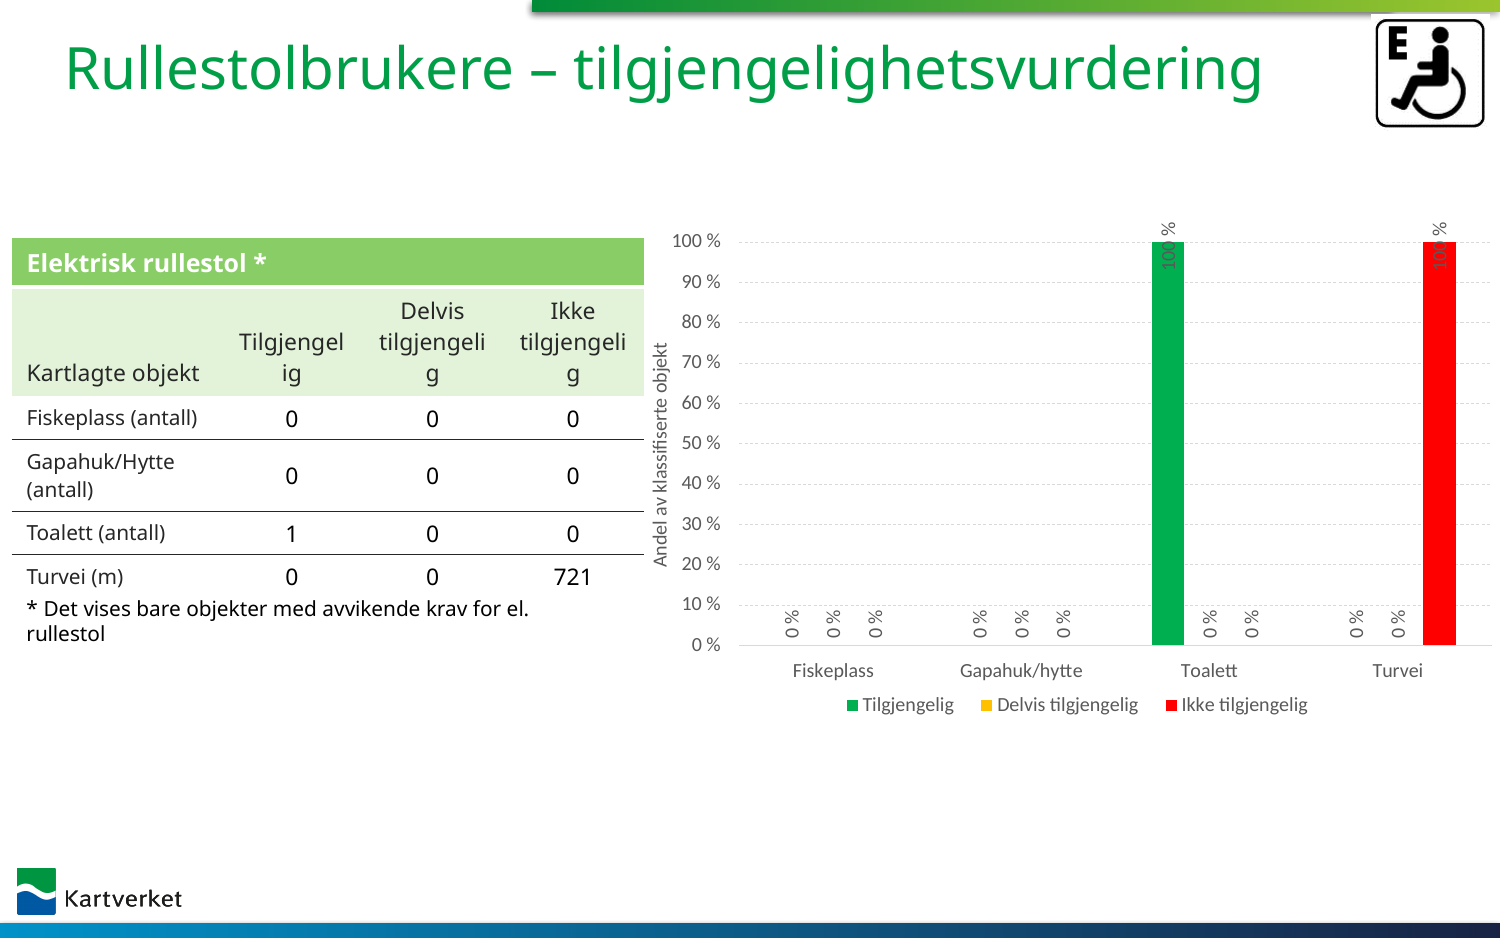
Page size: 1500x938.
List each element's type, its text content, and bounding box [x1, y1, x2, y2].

table_cell 0 [222, 440, 362, 511]
table_cell 0 [222, 396, 362, 439]
table_cell 1 [222, 512, 362, 554]
table_cell Turvei (m) [12, 555, 222, 588]
table_cell Toalett (antall) [12, 512, 222, 554]
table_cell 0 [503, 396, 638, 439]
table_cell Fiskeplass (antall) [12, 396, 222, 439]
table_cell Tilgjengelig [222, 289, 362, 396]
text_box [1371, 13, 1491, 133]
table_cell 0 [503, 440, 638, 511]
table_cell 0 [503, 512, 638, 554]
table_cell 0 [362, 396, 503, 439]
text_box Rullestolbrukere – tilgjengelighetsvurdering [49, 12, 1372, 109]
table_cell Delvis tilgjengelig [362, 289, 503, 396]
table_cell 0 [222, 555, 362, 588]
table_cell Gapahuk/Hytte (antall) [12, 440, 222, 511]
table_cell Kartlagte objekt [12, 289, 222, 396]
table_cell 0 [362, 555, 503, 588]
table_cell Ikke tilgjengelig [503, 289, 638, 396]
picture [643, 218, 1500, 728]
table_header Elektrisk rullestol * [12, 238, 638, 285]
table_cell 0 [362, 512, 503, 554]
table_cell 0 [362, 440, 503, 511]
text_box * Det vises bare objekter med avvikende krav for el. rullestol [11, 588, 597, 653]
table_cell 721 [503, 555, 638, 598]
